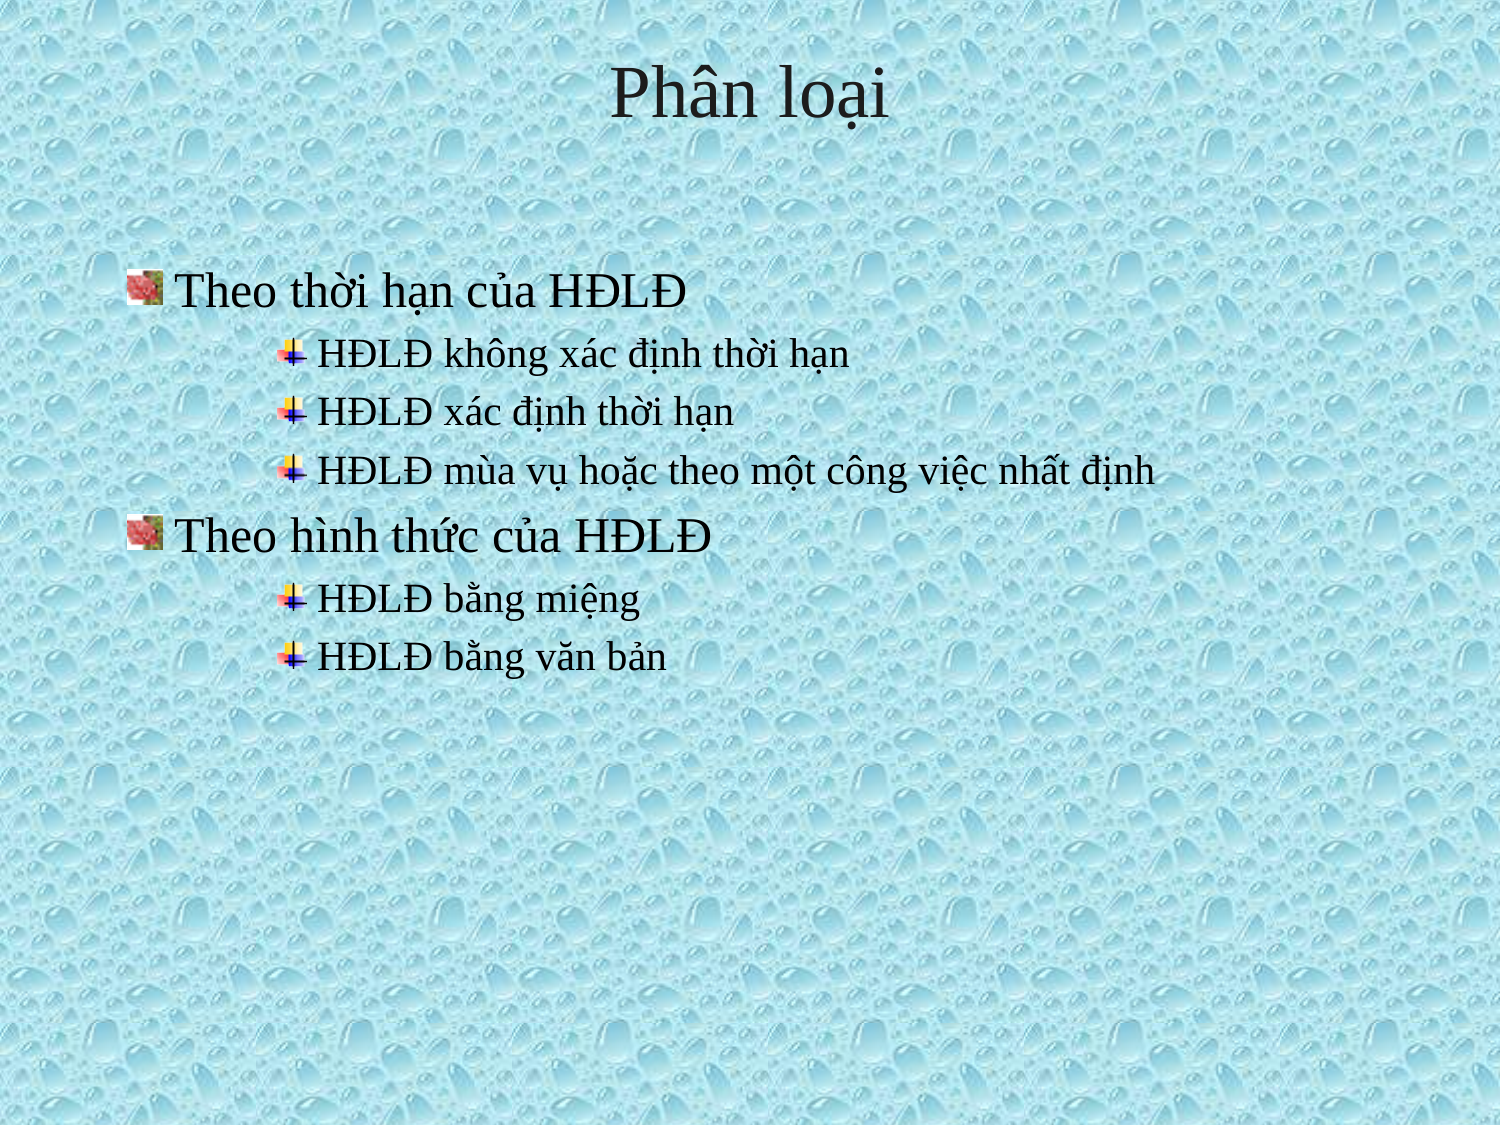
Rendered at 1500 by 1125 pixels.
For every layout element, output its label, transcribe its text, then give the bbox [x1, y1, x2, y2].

picture [0, 0, 1500, 1125]
subtitle Theo thời hạn của HĐLĐ HĐLĐ không xác định thời hạn HĐLĐ xác định thời hạn HĐLĐ mùa vụ hoặc theo một công việc nhất định Theo hình thức của HĐLĐ HĐLĐ bằng miệng HĐLĐ bằng văn bản [112, 249, 1401, 976]
title Phân loại [112, 0, 1388, 176]
